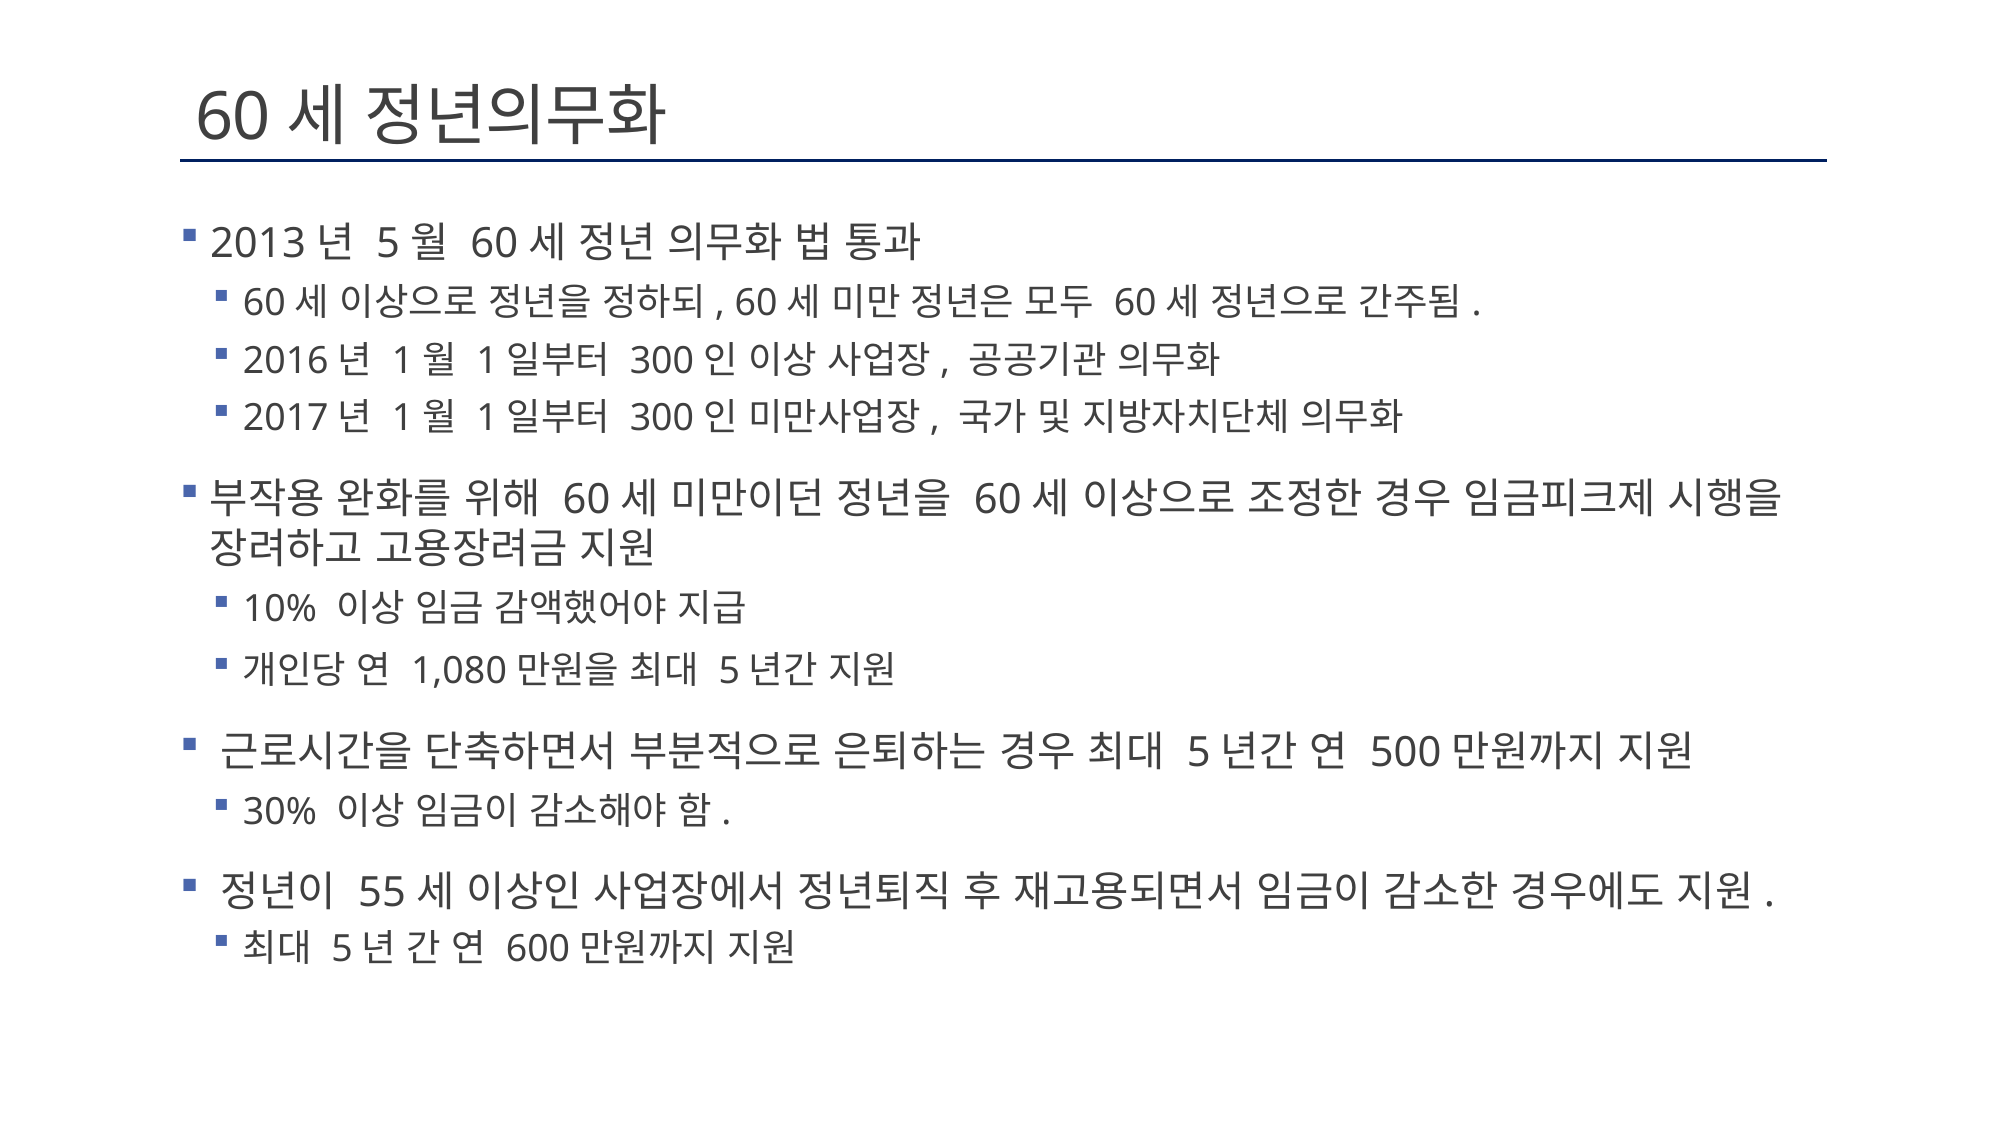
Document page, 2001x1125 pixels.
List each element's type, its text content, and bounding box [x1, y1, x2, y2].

title 60세 정년의무화 [180, 47, 1828, 159]
list 2013년 5월 60세 정년 의무화 법 통과 60세 이상으로 정년을 정하되, 60세 미만 정년은 모두 60세 정년으로 간주됨. 2016년 1월 1일부터 300인 이상 사업장, 공공기관 의무화 2017년 1월 1일부터 300인 미만사업장, 국가 및 지방자치단체 의무화 부작용 완화를 위해 60세 미만이던 정년을 60세 이상으로 조정한 경우 임금피크제 시행을 장려하고 고용장려금 지원 10% 이상 임금 감액했어야 지급 개인당 연 1,080만원을 최대 5년간 지원 근로시간을 단축하면서 부분적으로 은퇴하는 경우 최대 5년간 연 500만원까지 지원 30% 이상 임금이 감소해야 함. 정년이 55세 이상인 사업장에서 정년퇴직 후 재고용되면서 임금이 감소한 경우에도 지원. 최대 5년 간 연 600만원까지 지원 [180, 208, 1828, 1047]
